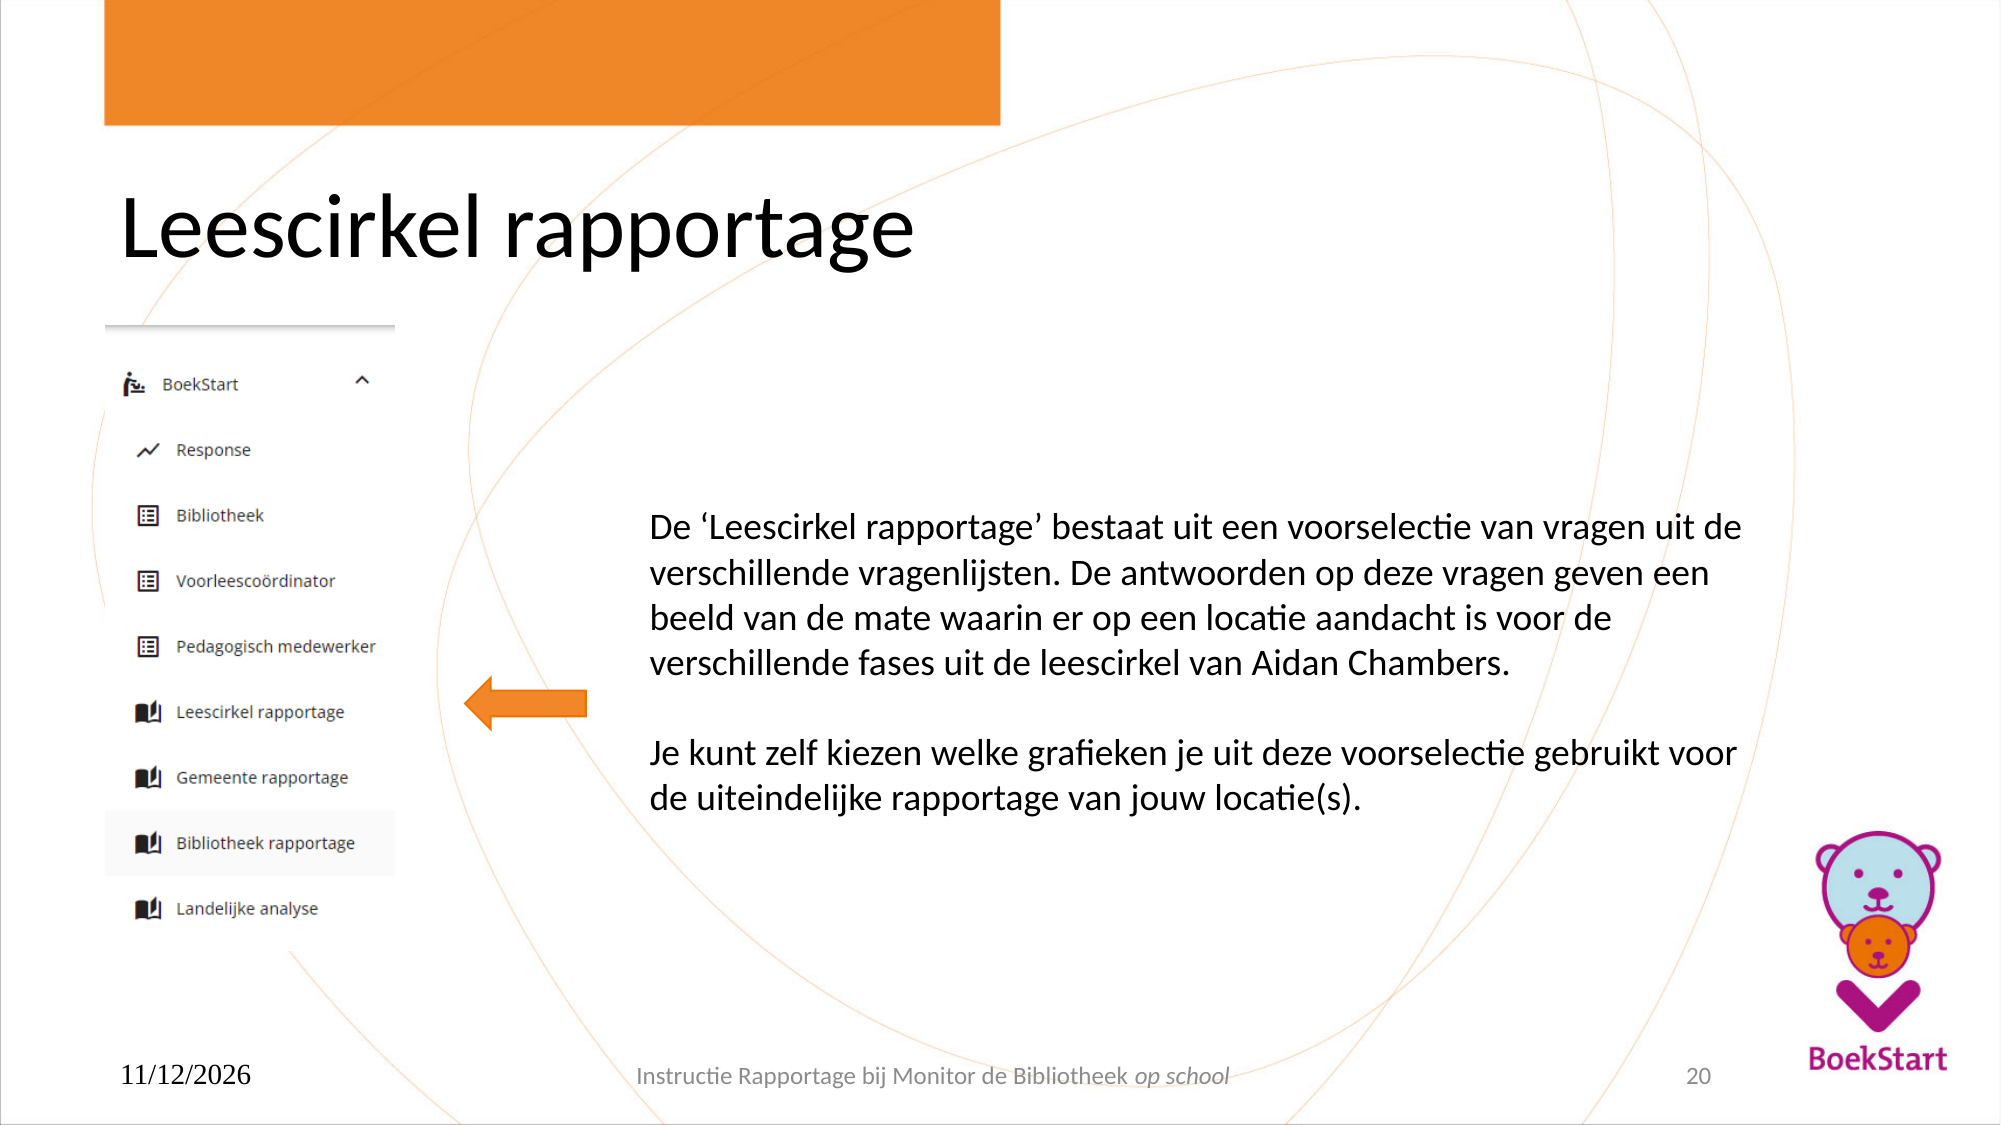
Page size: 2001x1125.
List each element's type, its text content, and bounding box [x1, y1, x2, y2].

text_box De ‘Leescirkel rapportage’ bestaat uit een voorselectie van vragen uit de verschillende vragenlijsten. De antwoorden op deze vragen geven een beeld van de mate waarin er op een locatie aandacht is voor de verschillende fases uit de leescirkel van Aidan Chambers. Je kunt zelf kiezen welke grafieken je uit deze voorselectie gebruikt voor de uiteindelijke rapportage van jouw locatie(s). [634, 495, 1775, 825]
footer Instructie Rapportage bij Monitor de Bibliotheek op school [486, 1044, 1386, 1105]
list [105, 325, 395, 951]
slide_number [105, 1042, 452, 1103]
slide_number 20 [1623, 1044, 1775, 1105]
title Leescirkel rapportage [105, 158, 1863, 297]
picture [0, 0, 2001, 1125]
text_box [463, 675, 587, 732]
